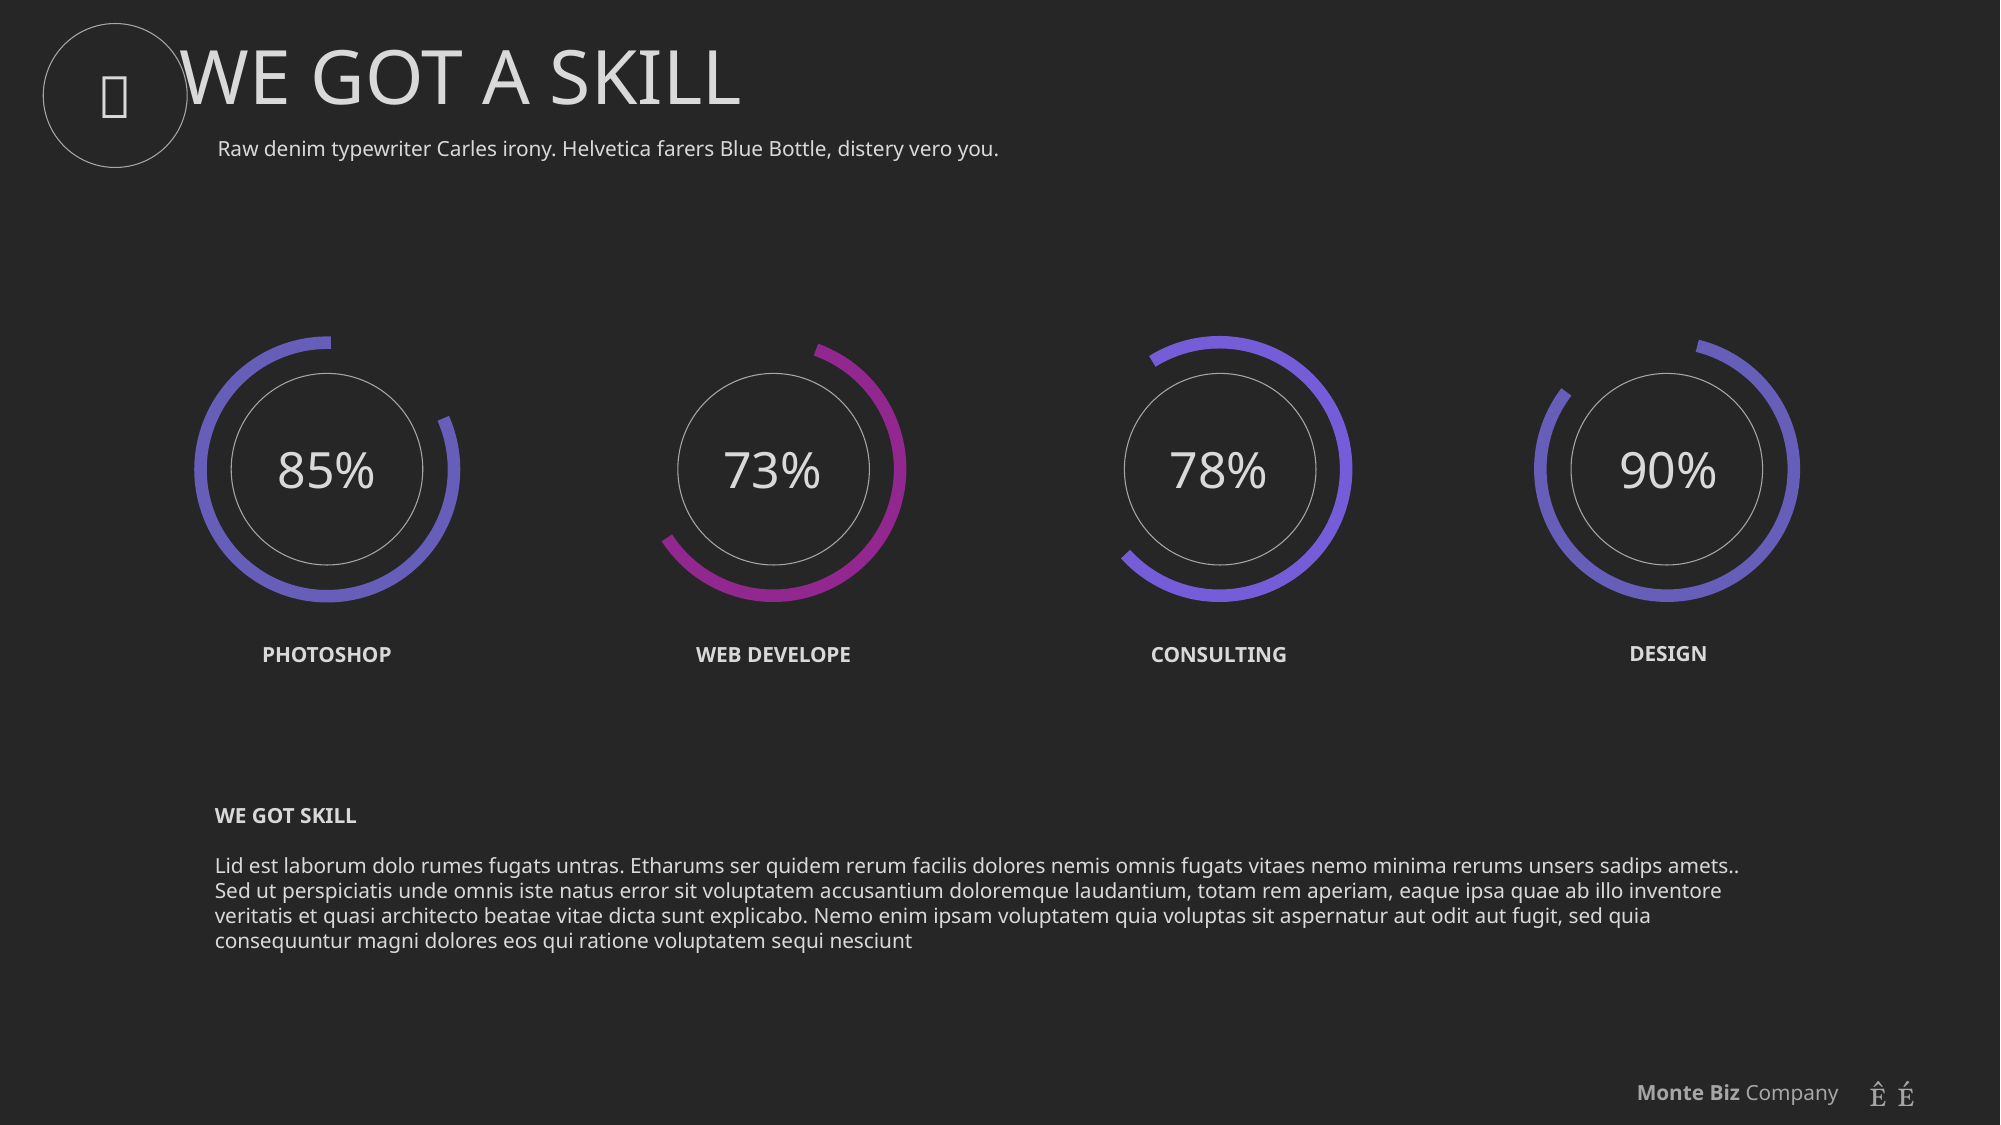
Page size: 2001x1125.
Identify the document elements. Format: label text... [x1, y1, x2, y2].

text_box WE GOT A SKILL [165, 22, 757, 127]
text_box   [1854, 1061, 1979, 1122]
text_box [329, 372, 416, 440]
text_box 90% [1604, 431, 1733, 507]
text_box [666, 349, 901, 597]
text_box [676, 372, 805, 521]
text_box [1539, 345, 1795, 597]
text_box WEB DEVELOPE [681, 634, 866, 674]
text_box 73% [708, 431, 837, 507]
text_box  [42, 22, 182, 169]
text_box [1591, 372, 1690, 431]
text_box WE GOT SKILL Lid est laborum dolo rumes fugats untras. Etharums ser quidem rerum facilis dolores nemis omnis fugats vitaes nemo minima rerums unsers sadips amets.. Sed ut perspiciatis unde omnis iste natus error sit voluptatem accusantium doloremque laudantium, totam rem aperiam, eaque ipsa quae ab illo inventore veritatis et quasi architecto beatae vitae dicta sunt explicabo. Nemo enim ipsam voluptatem quia voluptas sit aspernatur aut odit aut fugit, sed quia consequuntur magni dolores eos qui ratione voluptatem sequi nesciunt [199, 795, 1794, 961]
text_box CONSULTING [1136, 634, 1302, 674]
text_box 78% [1155, 431, 1283, 507]
text_box [199, 342, 455, 597]
text_box [1123, 387, 1195, 533]
text_box 85% [262, 431, 391, 507]
text_box DESIGN [1614, 633, 1723, 673]
text_box Monte Biz Company [1622, 1071, 1854, 1112]
text_box Raw denim typewriter Carles irony. Helvetica farers Blue Bottle, distery vero you. [202, 128, 1014, 169]
text_box PHOTOSHOP [247, 634, 407, 674]
text_box [1125, 341, 1347, 597]
